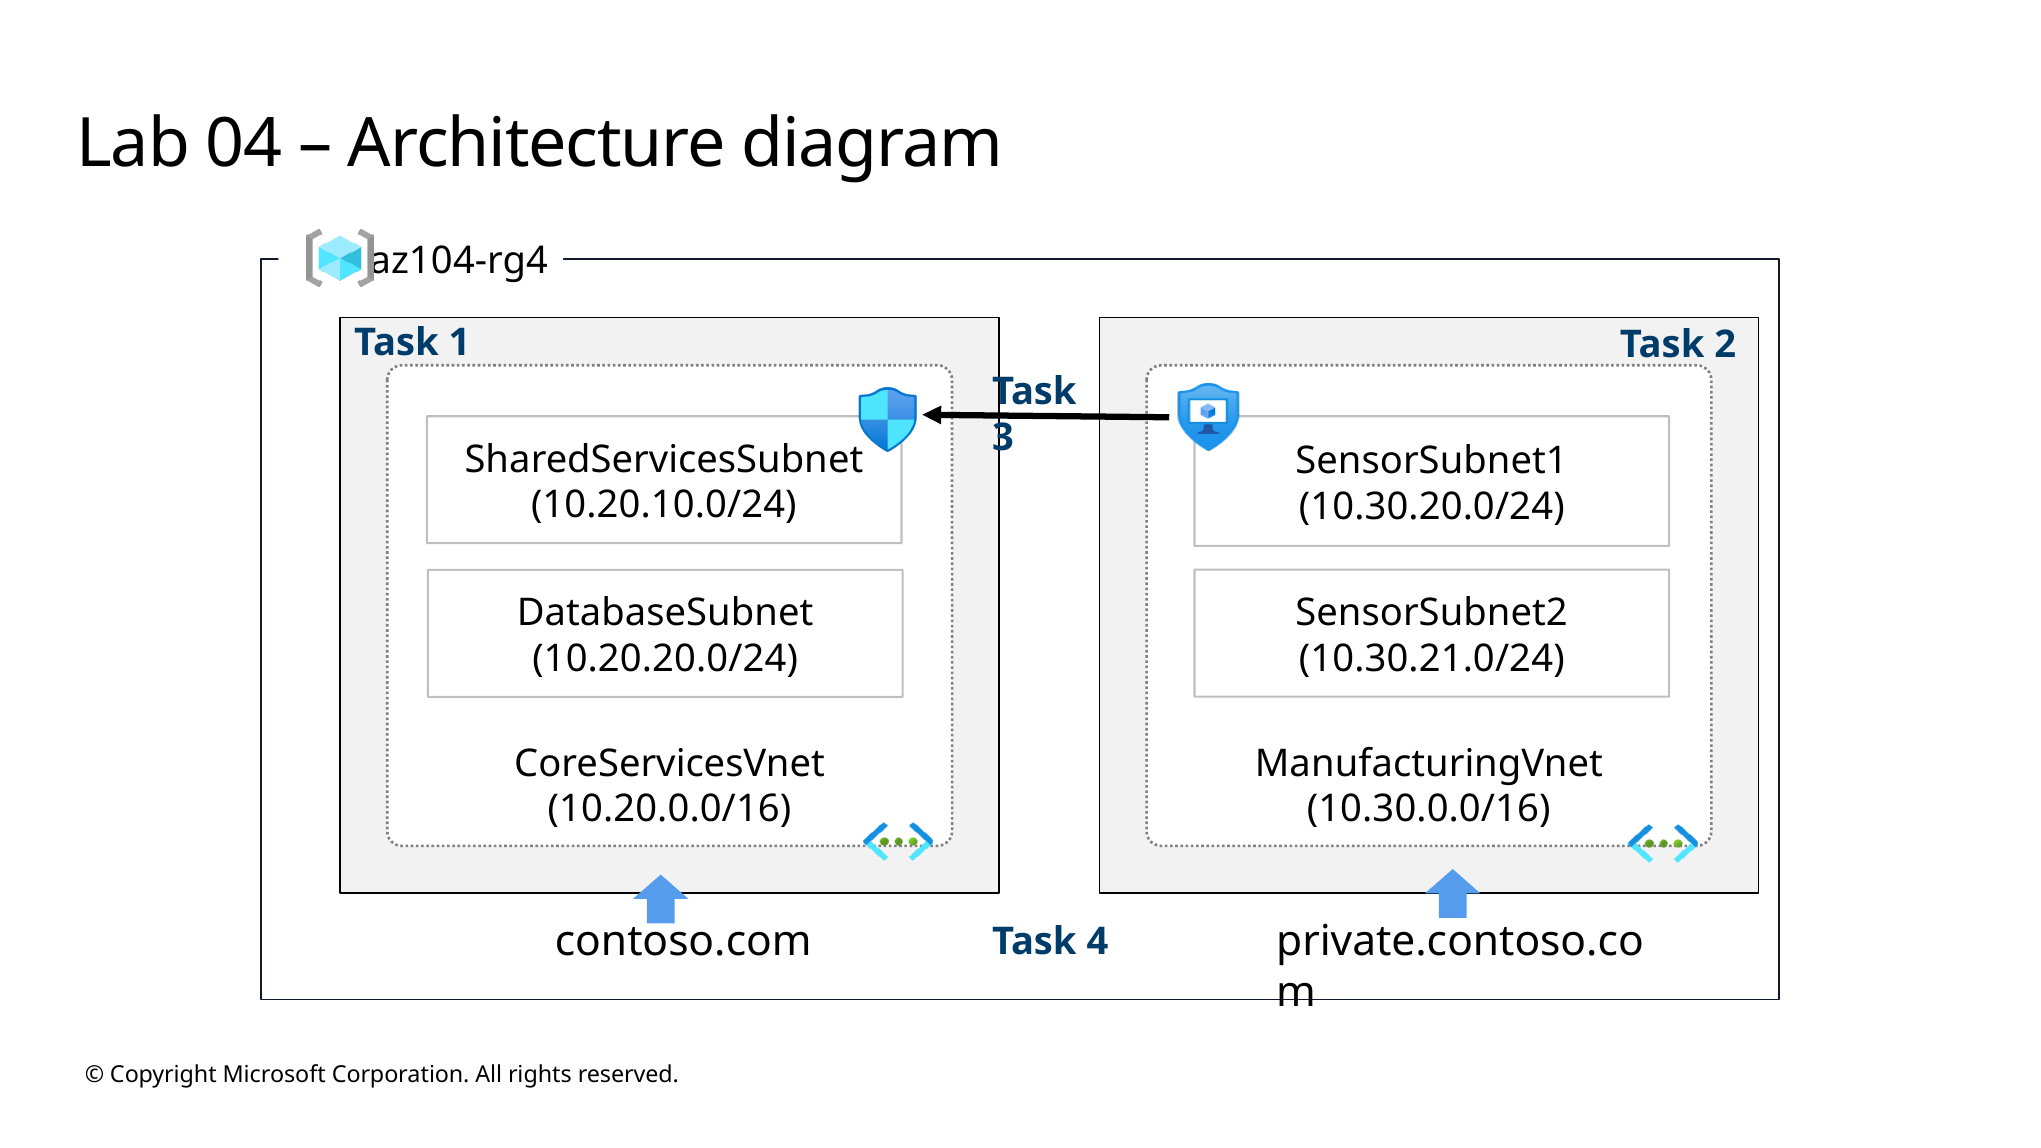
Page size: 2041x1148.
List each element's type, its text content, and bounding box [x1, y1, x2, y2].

title Lab 04 – Architecture diagram [76, 93, 1968, 182]
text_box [260, 225, 1780, 1000]
